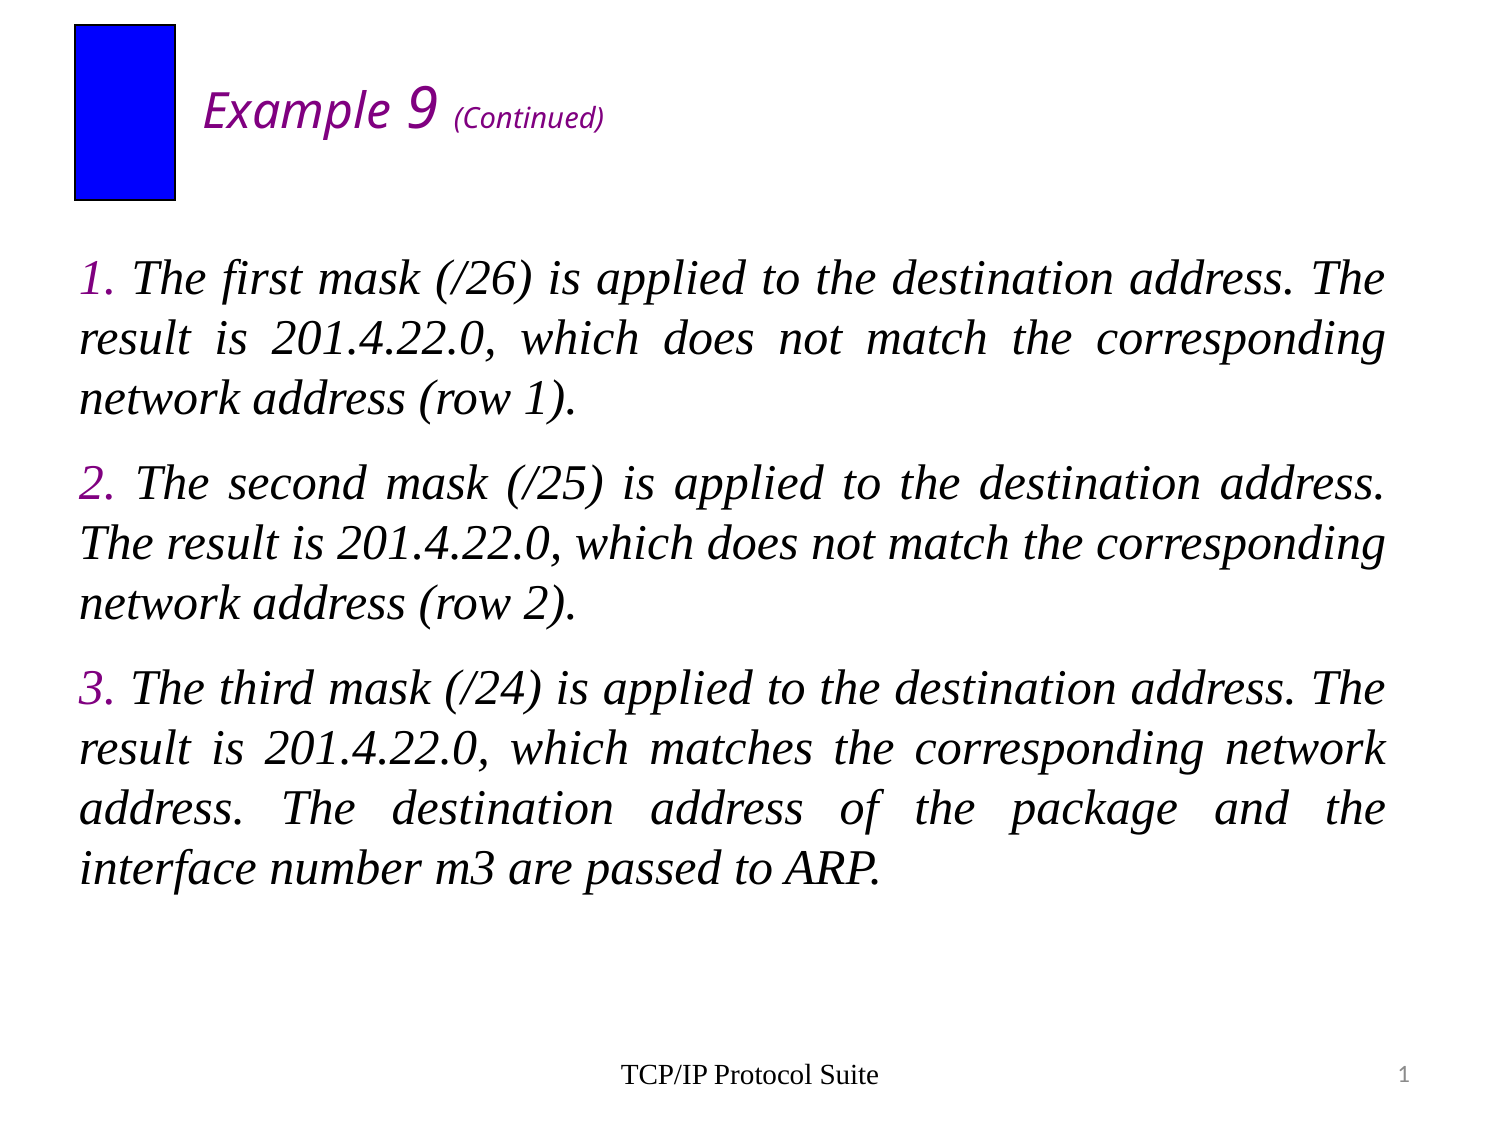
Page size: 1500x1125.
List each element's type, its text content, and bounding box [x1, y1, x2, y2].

text_box Example 9 (Continued) [187, 62, 1088, 148]
text_box 1. The first mask (/26) is applied to the destination address. The result is 201.4.22.0, which does not match the corresponding network address (row 1). 2. The second mask (/25) is applied to the destination address. The result is 201.4.22.0, which does not match the corresponding network address (row 2). 3. The third mask (/24) is applied to the destination address. The result is 201.4.22.0, which matches the corresponding network address. The destination address of the package and the interface number m3 are passed to ARP. [64, 237, 1402, 903]
footer TCP/IP Protocol Suite [512, 1042, 988, 1103]
text_box [75, 24, 175, 200]
slide_number 1 [1074, 1042, 1425, 1103]
